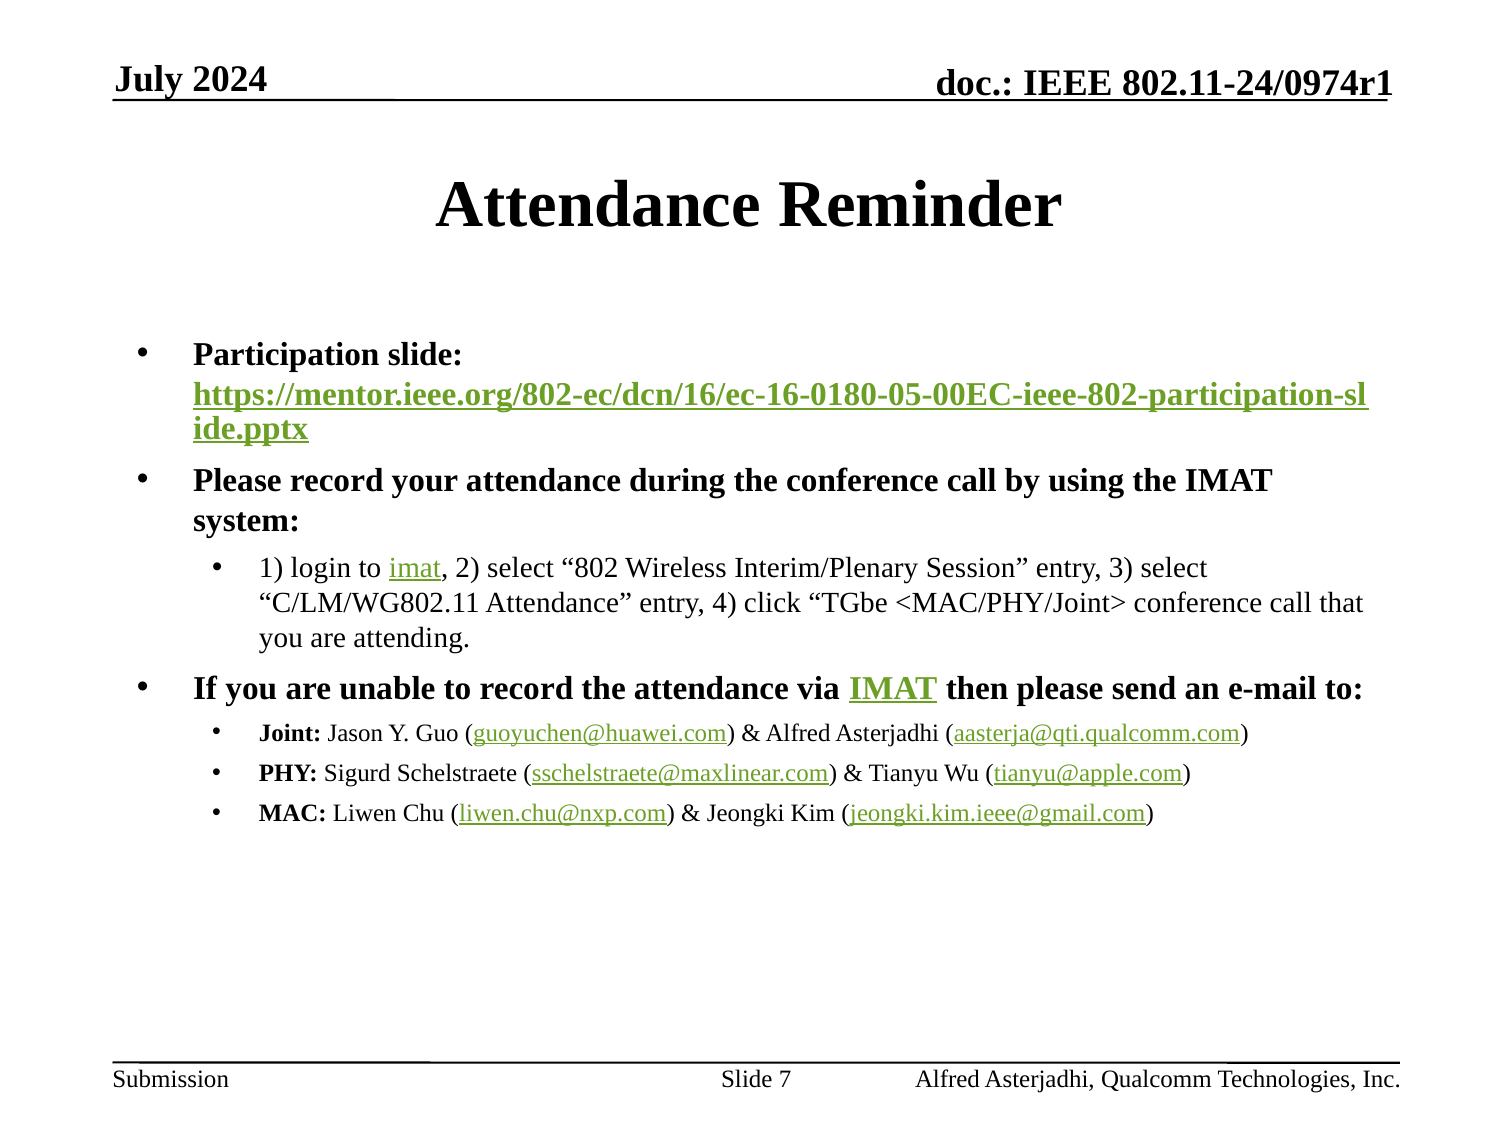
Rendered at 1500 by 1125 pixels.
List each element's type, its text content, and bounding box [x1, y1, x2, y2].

list Participation slide: https://mentor.ieee.org/802-ec/dcn/16/ec-16-0180-05-00EC-ieee-802-participation-slide.pptx Please record your attendance during the conference call by using the IMAT system: 1) login to imat, 2) select “802 Wireless Interim/Plenary Session” entry, 3) select “C/LM/WG802.11 Attendance” entry, 4) click “TGbe <MAC/PHY/Joint> conference call that you are attending. If you are unable to record the attendance via IMAT then please send an e-mail to: Joint: Jason Y. Guo (guoyuchen@huawei.com) & Alfred Asterjadhi (aasterja@qti.qualcomm.com) PHY: Sigurd Schelstraete (sschelstraete@maxlinear.com) & Tianyu Wu (tianyu@apple.com) MAC: Liwen Chu (liwen.chu@nxp.com) & Jeongki Kim (jeongki.kim.ieee@gmail.com) [112, 324, 1388, 1063]
slide_number Slide 7 [712, 1061, 800, 1123]
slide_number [114, 54, 423, 100]
title Attendance Reminder [112, 112, 1388, 288]
footer Alfred Asterjadhi, Qualcomm Technologies, Inc. [878, 1061, 1402, 1093]
